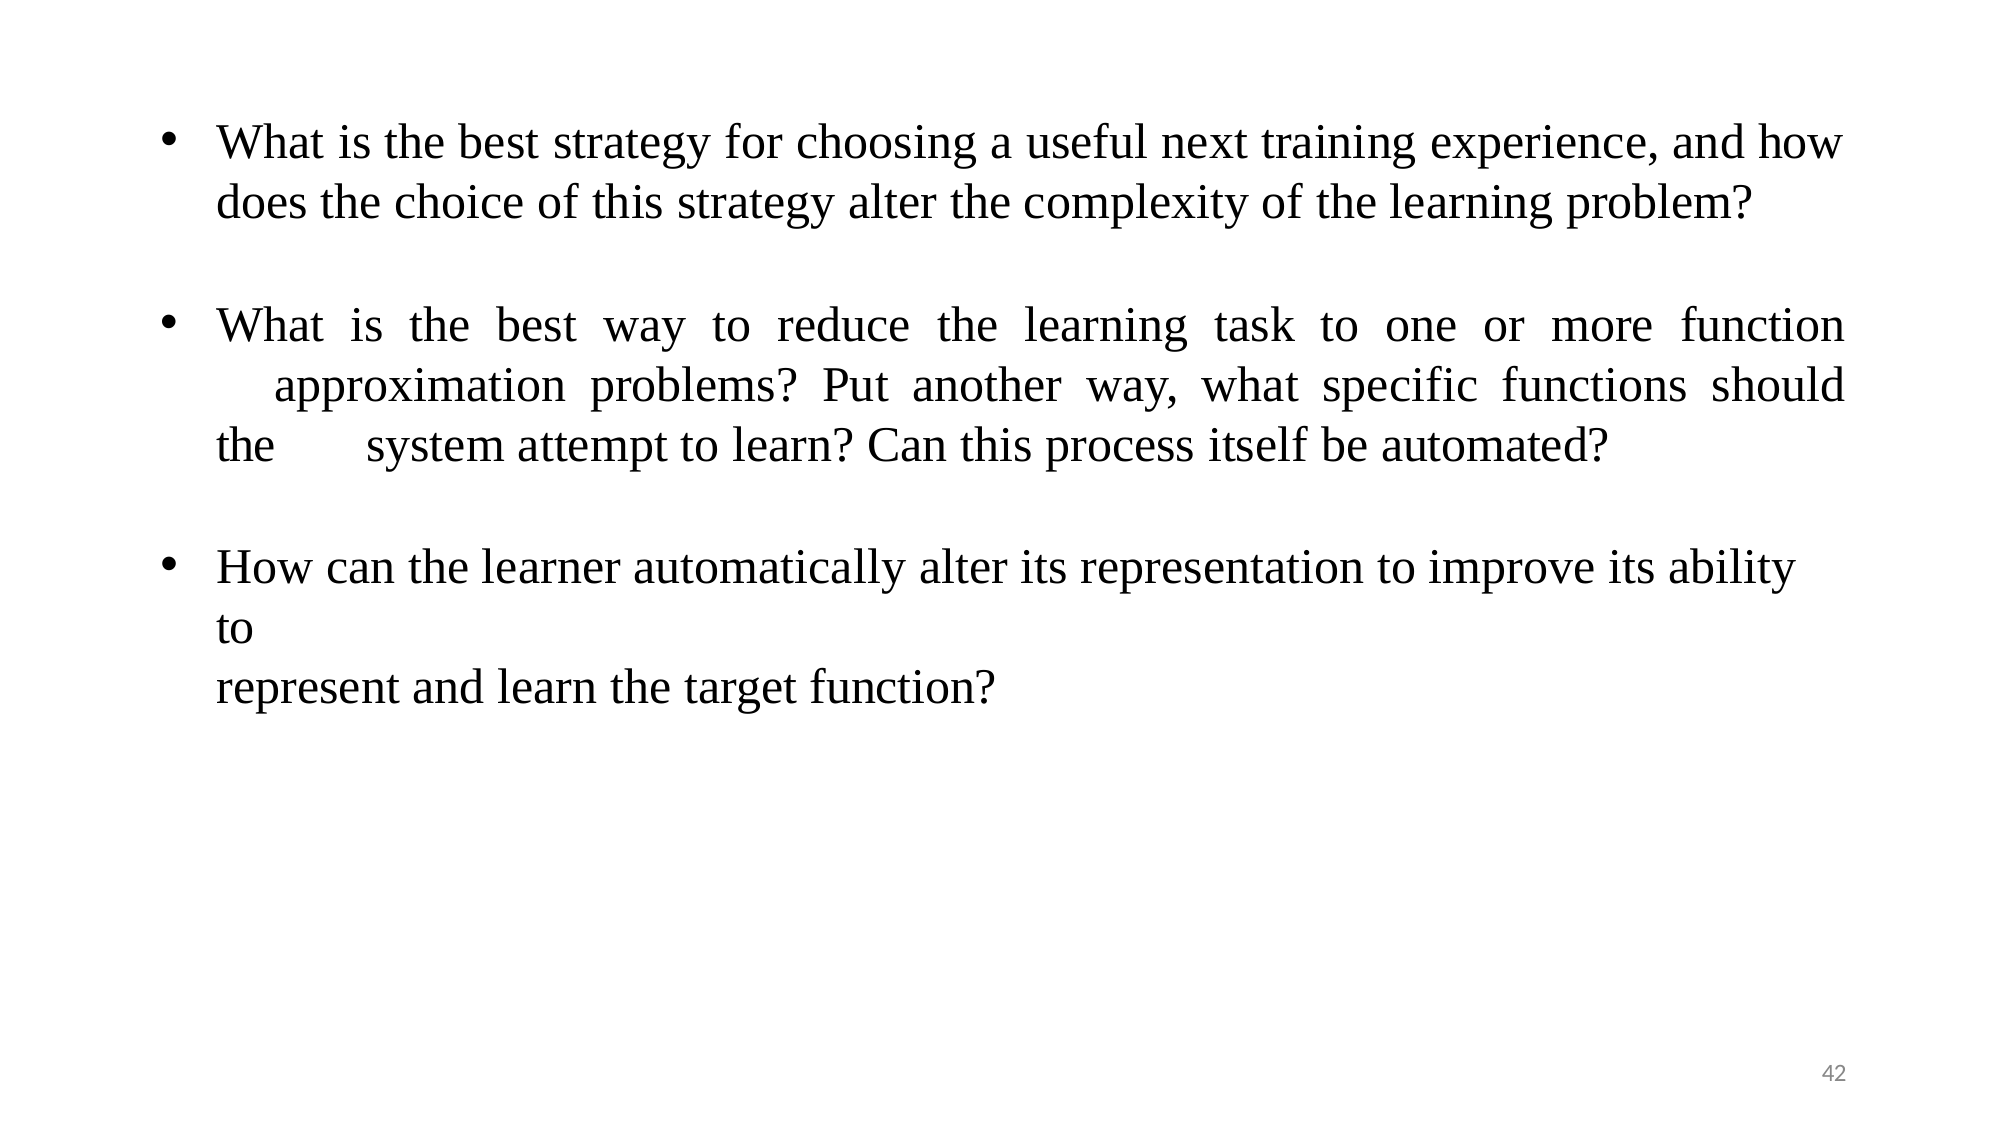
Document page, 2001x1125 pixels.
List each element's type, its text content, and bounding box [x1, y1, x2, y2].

slide_number 42 [1815, 1060, 1856, 1125]
text_box What is the best strategy for choosing a useful next training experience, and how does the choice of this strategy alter the complexity of the learning problem? What is the best way to reduce the learning task to one or more function approximation problems? Put another way, what specific functions should the system attempt to learn? Can this process itself be automated? How can the learner automatically alter its representation to improve its ability to represent and learn the target function? [158, 106, 1847, 714]
